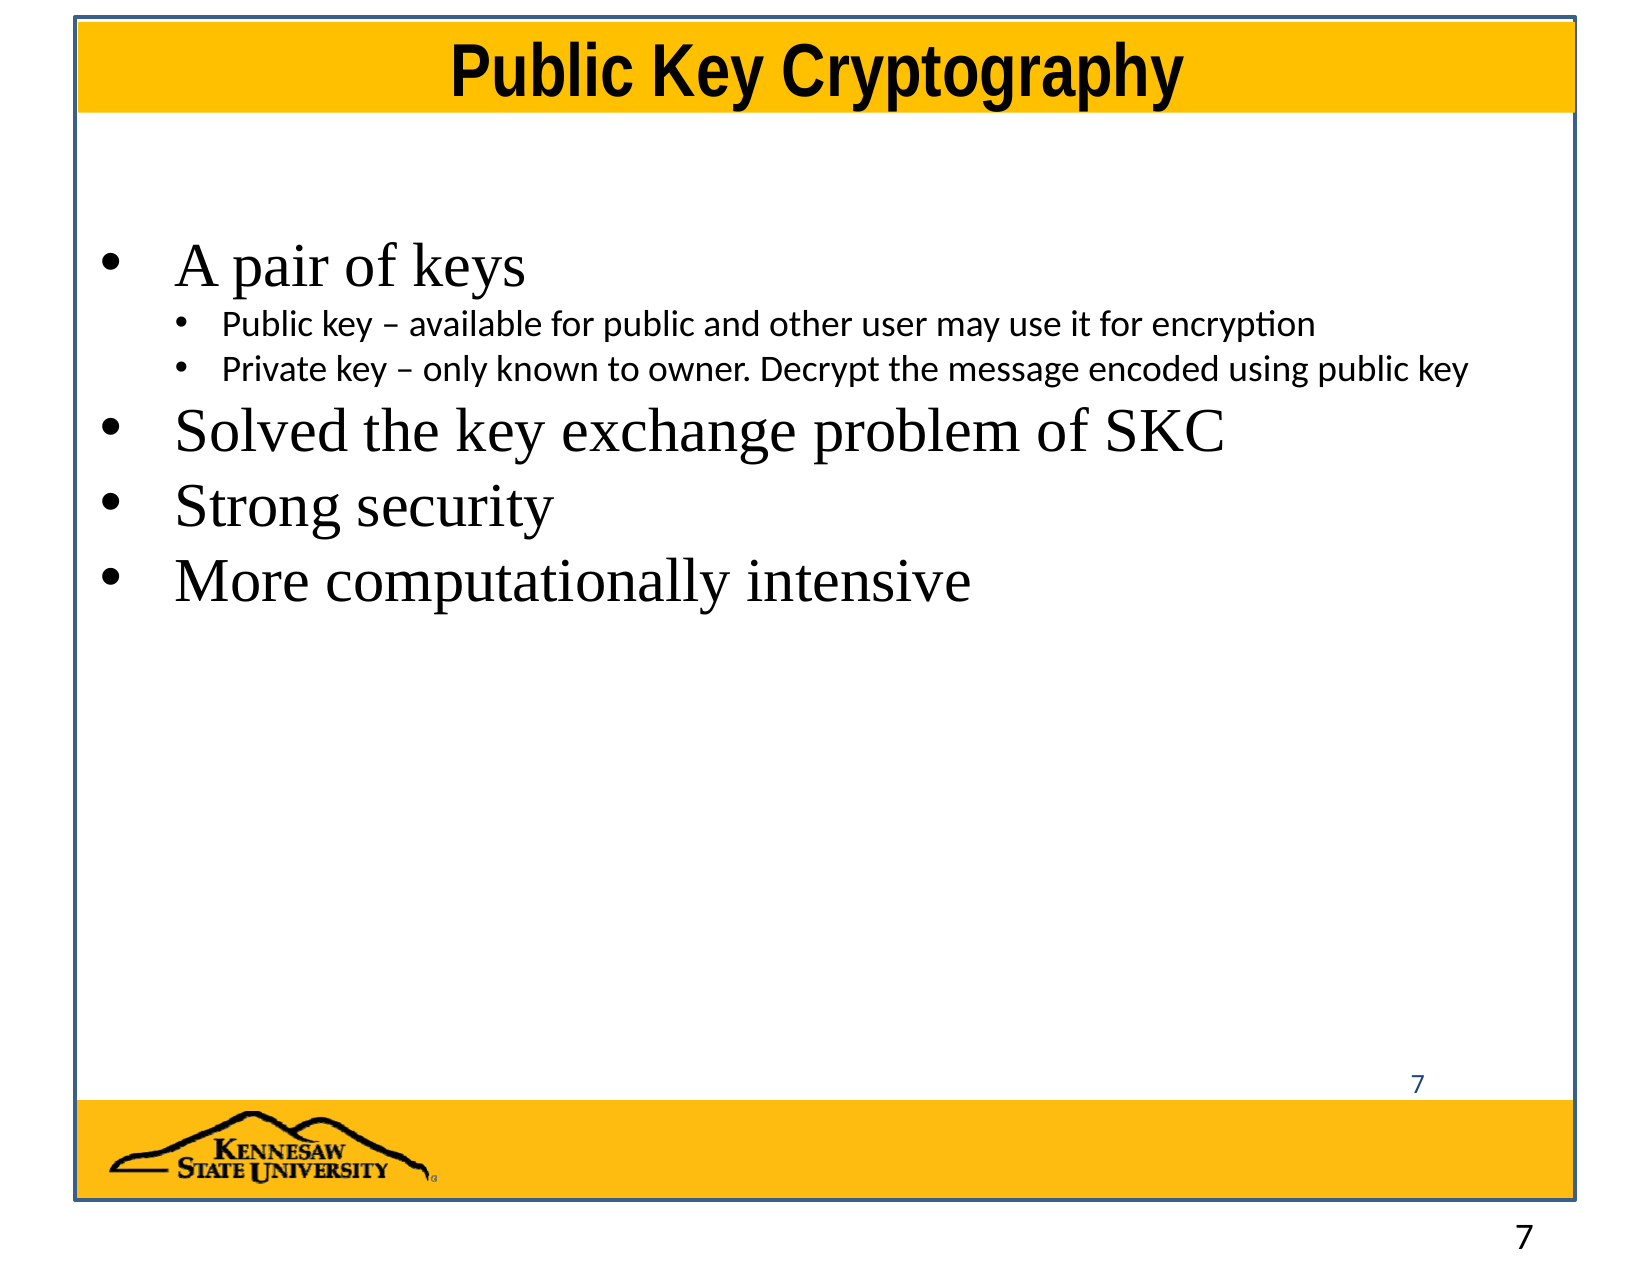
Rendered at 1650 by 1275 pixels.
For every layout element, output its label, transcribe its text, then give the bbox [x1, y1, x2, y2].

slide_number 7 [1299, 1042, 1425, 1103]
title Public Key Cryptography [77, 21, 1575, 113]
picture [108, 1111, 437, 1184]
list A pair of keys Public key – available for public and other user may use it for encryption Private key – only known to owner. Decrypt the message encoded using public key Solved the key exchange problem of SKC Strong security More computationally intensive [99, 223, 1550, 618]
